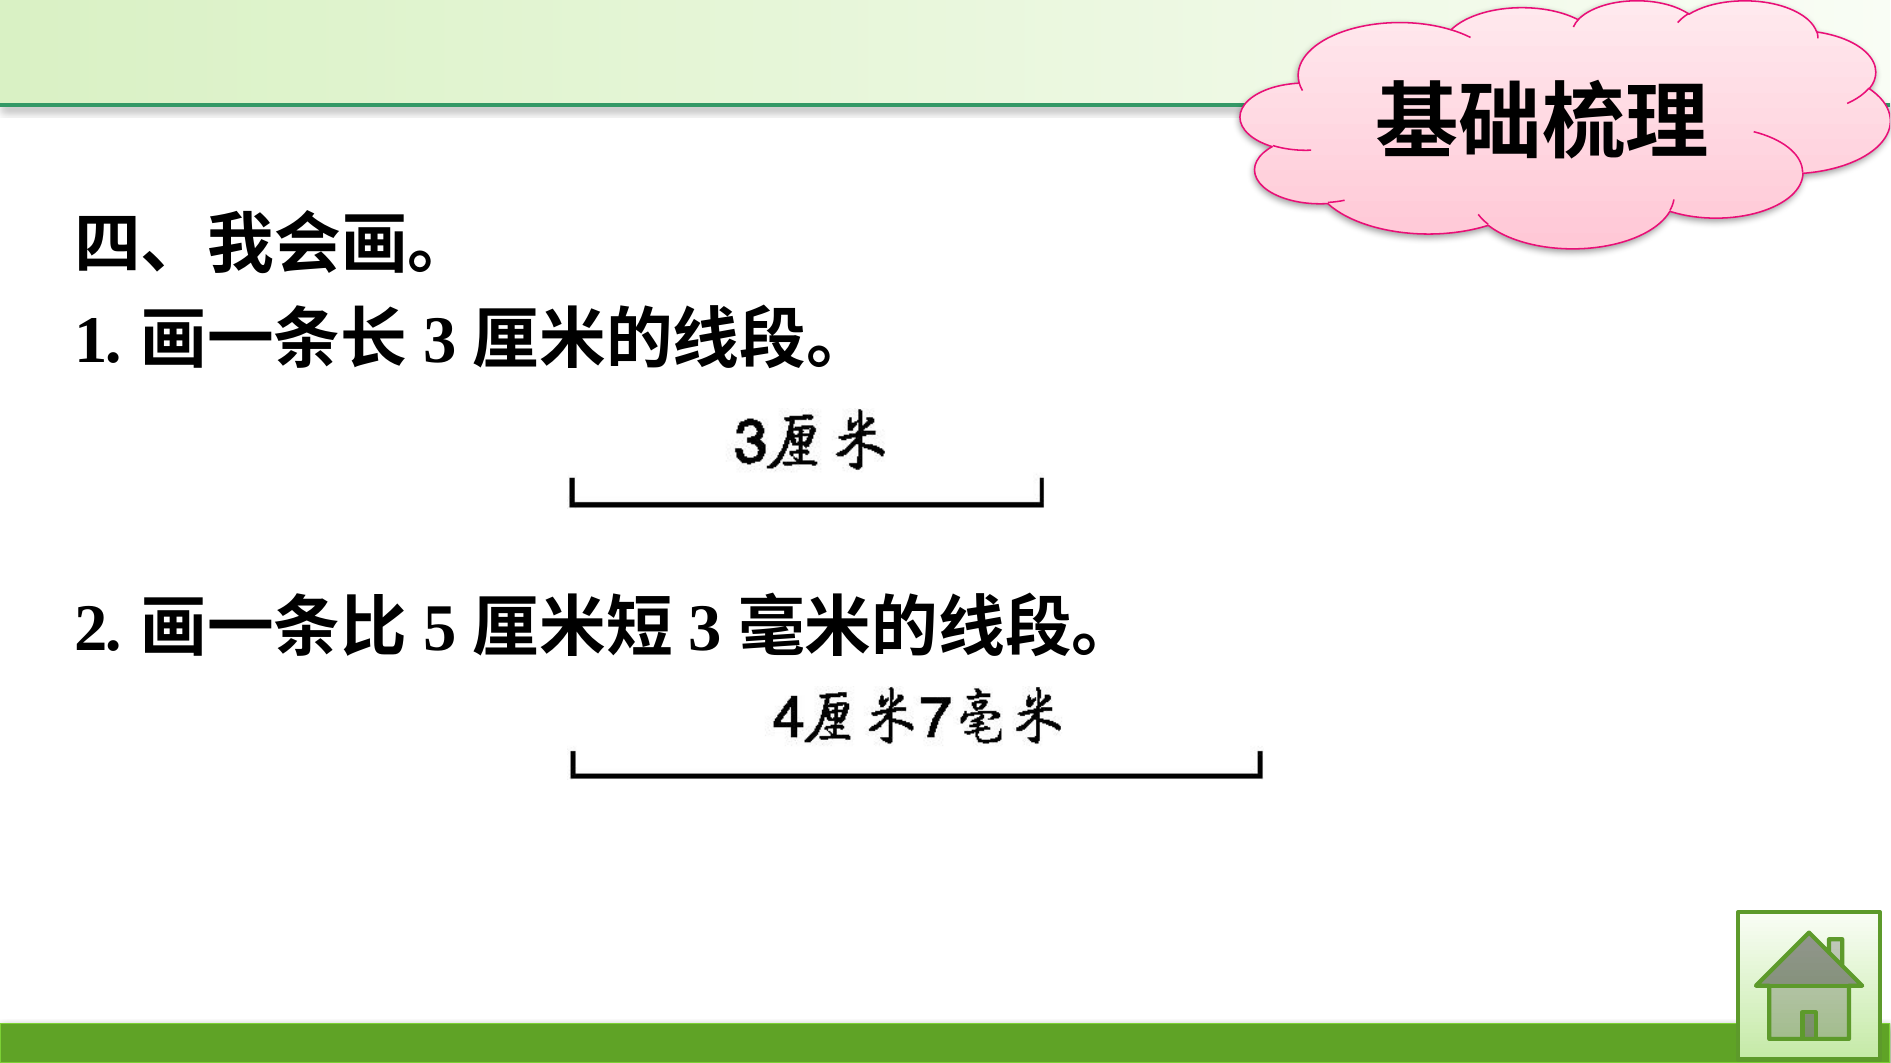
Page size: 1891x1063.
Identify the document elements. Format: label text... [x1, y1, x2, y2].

picture [566, 686, 1265, 780]
picture [566, 408, 1048, 509]
text_box 四、我会画。 1.画一条长3厘米的线段。 2.画一条比5厘米短3毫米的线段。 [59, 177, 1833, 672]
